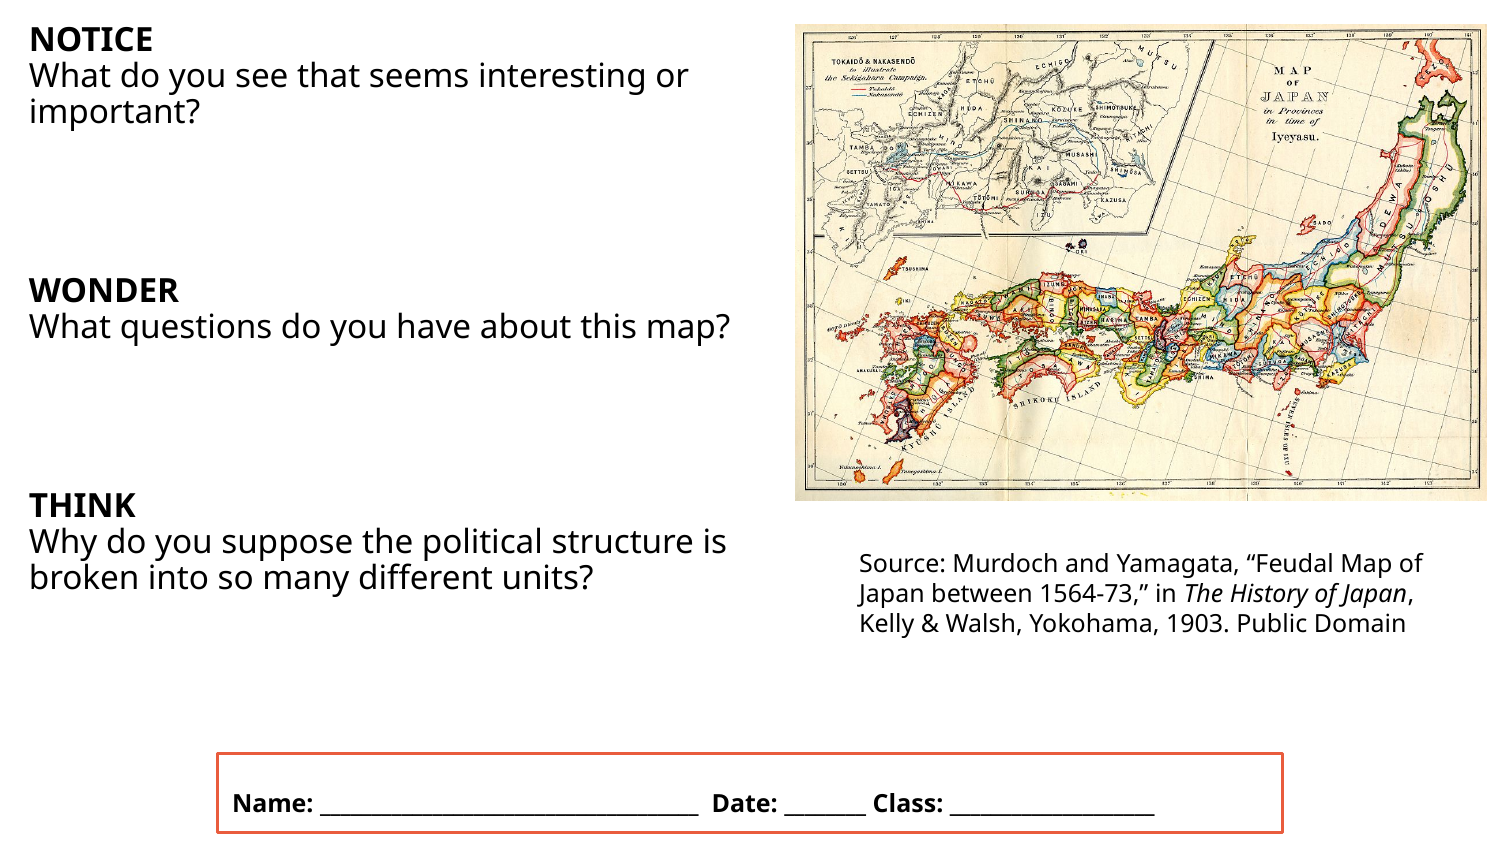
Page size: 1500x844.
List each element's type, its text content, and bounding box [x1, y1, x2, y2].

text_box Name: _____________________________________ Date: ________ Class: ____________________ [217, 753, 1283, 833]
picture [794, 24, 1487, 501]
text_box Source: Murdoch and Yamagata, “Feudal Map of Japan between 1564-73,” in The History of Japan, Kelly & Walsh, Yokohama, 1903. Public Domain [844, 532, 1471, 652]
list NOTICE What do you see that seems interesting or important? WONDER What questions do you have about this map? THINK Why do you suppose the political structure is broken into so many different units? [17, 17, 796, 803]
